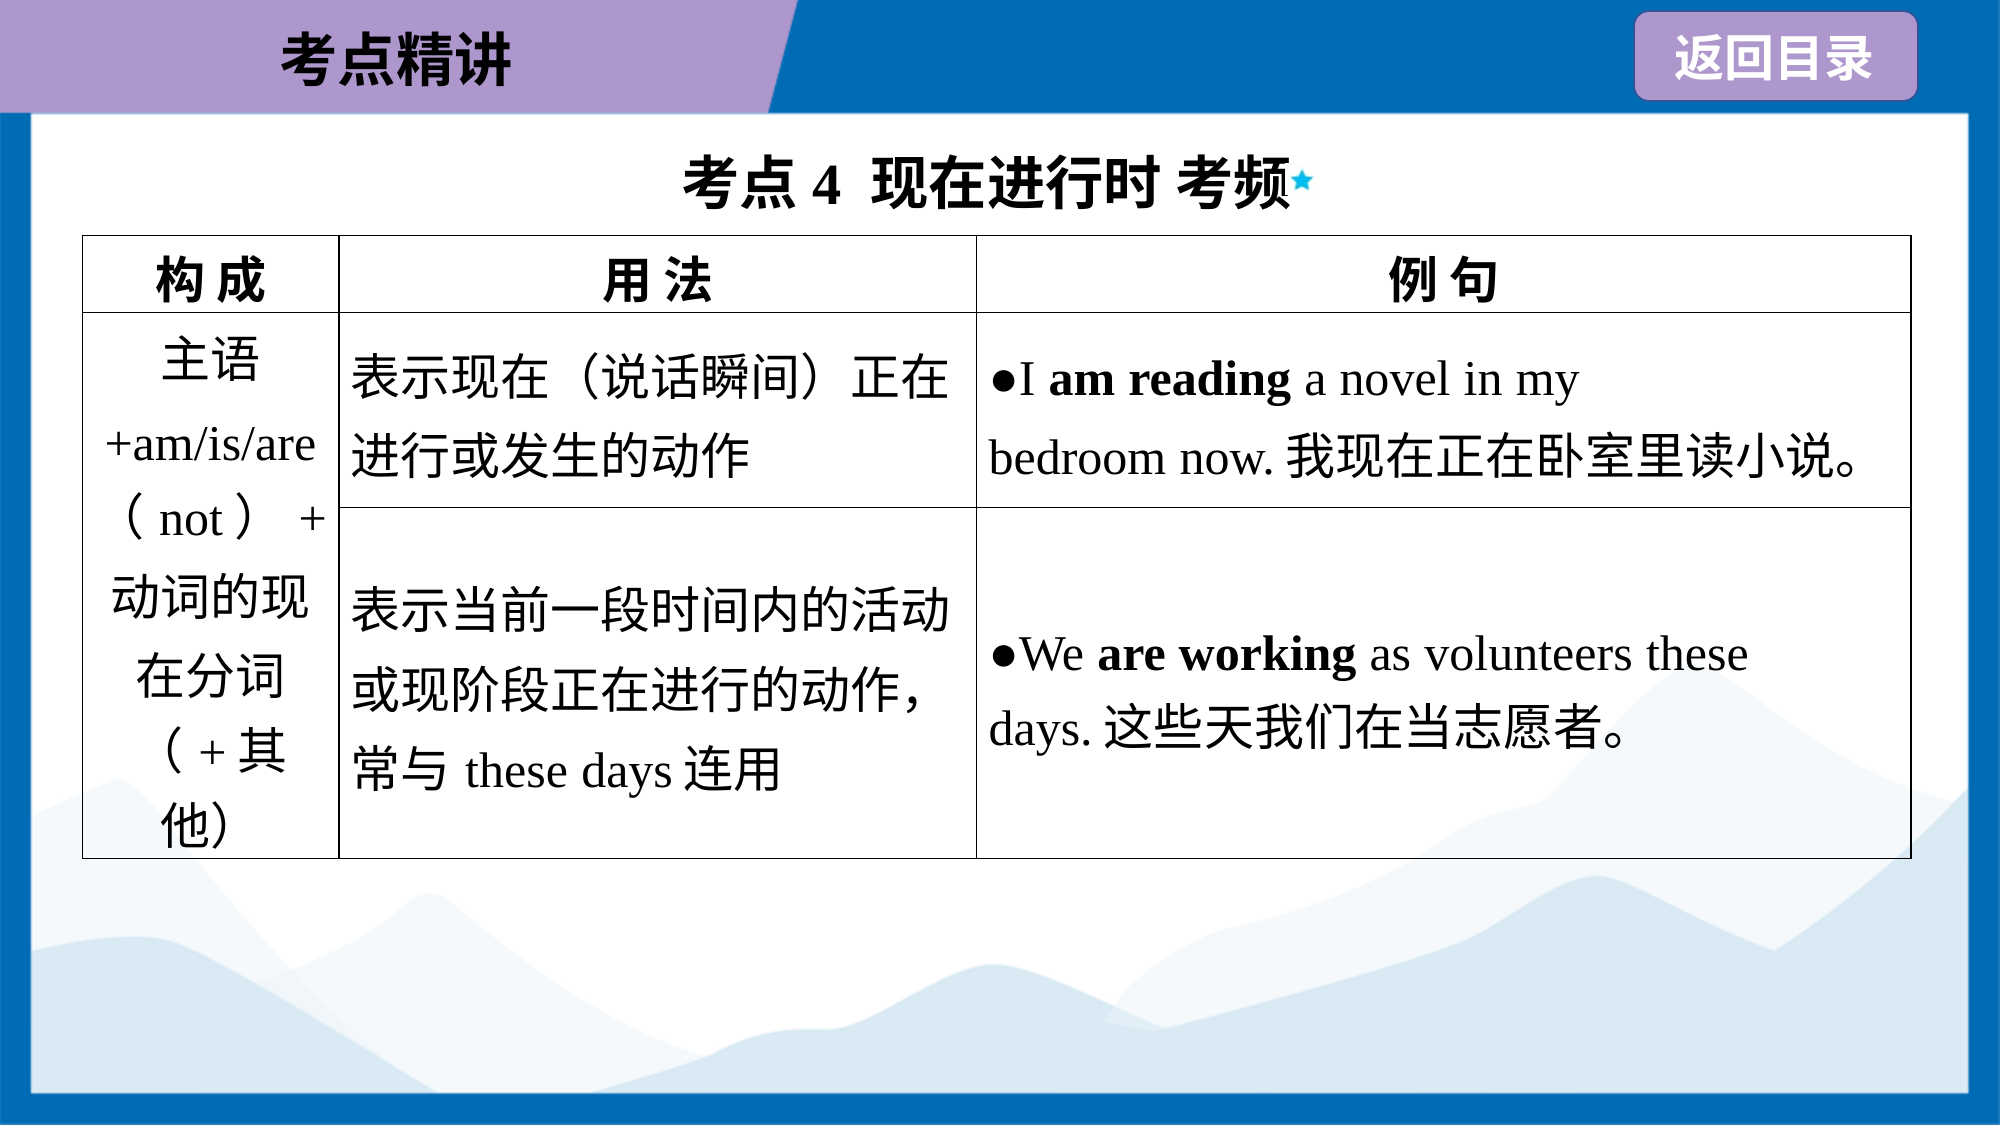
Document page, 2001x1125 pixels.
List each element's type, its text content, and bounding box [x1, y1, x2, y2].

table_header 构 成 [83, 236, 338, 312]
table_cell 主语 +am/is/are （not）+ 动词的现 在分词 （+其他） [83, 313, 338, 858]
text_box 考点4 现在进行时 考频 . [82, 144, 1918, 215]
table_cell 表示当前一段时间内的活动或现阶段正在进行的动作，常与these days连用 [340, 508, 976, 858]
table_cell 表示现在（说话瞬间）正在进行或发生的动作 [340, 313, 976, 507]
table_cell ●We are working as volunteers these days.这些天我们在当志愿者。 [977, 508, 1910, 858]
table_header 例 句 [977, 236, 1910, 312]
table_cell ●I am reading a novel in my bedroom now.我现在正在卧室里读小说。 [977, 313, 1910, 507]
picture [0, 0, 2000, 1125]
table_header 用 法 [340, 236, 976, 312]
